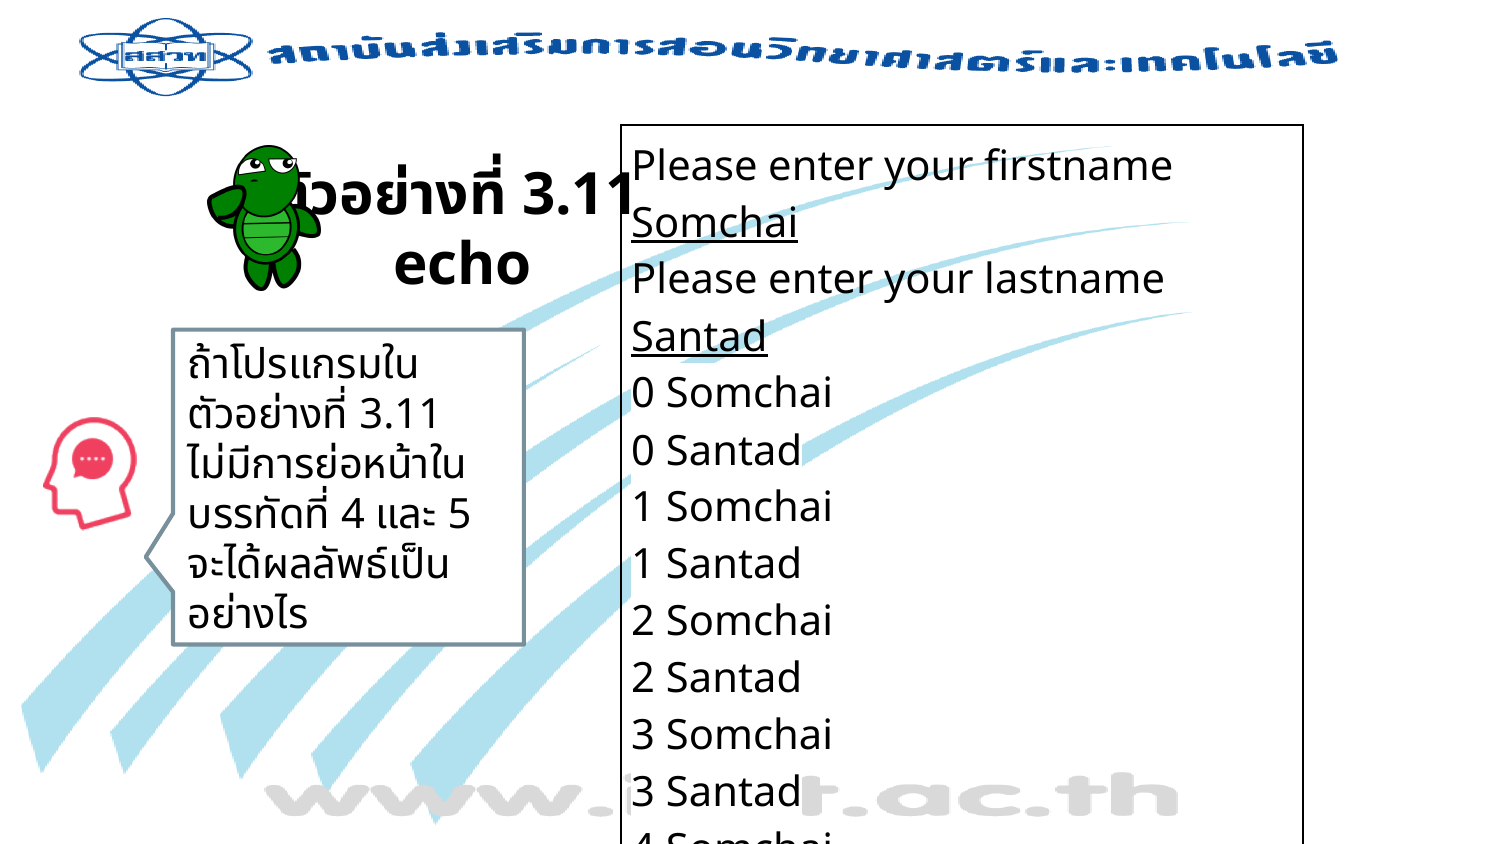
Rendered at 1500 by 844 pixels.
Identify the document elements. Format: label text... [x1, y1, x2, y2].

picture [0, 0, 1500, 844]
text_box ถ้าโปรแกรมในตัวอย่างที่ 3.11 ไม่มีการย่อหน้าใน บรรทัดที่ 4 และ 5 จะได้ผลลัพธ์เป็นอย่างไร [143, 327, 526, 647]
table_header Please enter your firstname Somchai Please enter your lastname Santad 0 Somchai 0 Santad 1 Somchai 1 Santad 2 Somchai 2 Santad 3 Somchai 3 Santad 4 Somchai 4 Santad Bye bye! [622, 126, 1302, 844]
text_box ตัวอย่างที่ 3.11 echo [257, 148, 669, 304]
